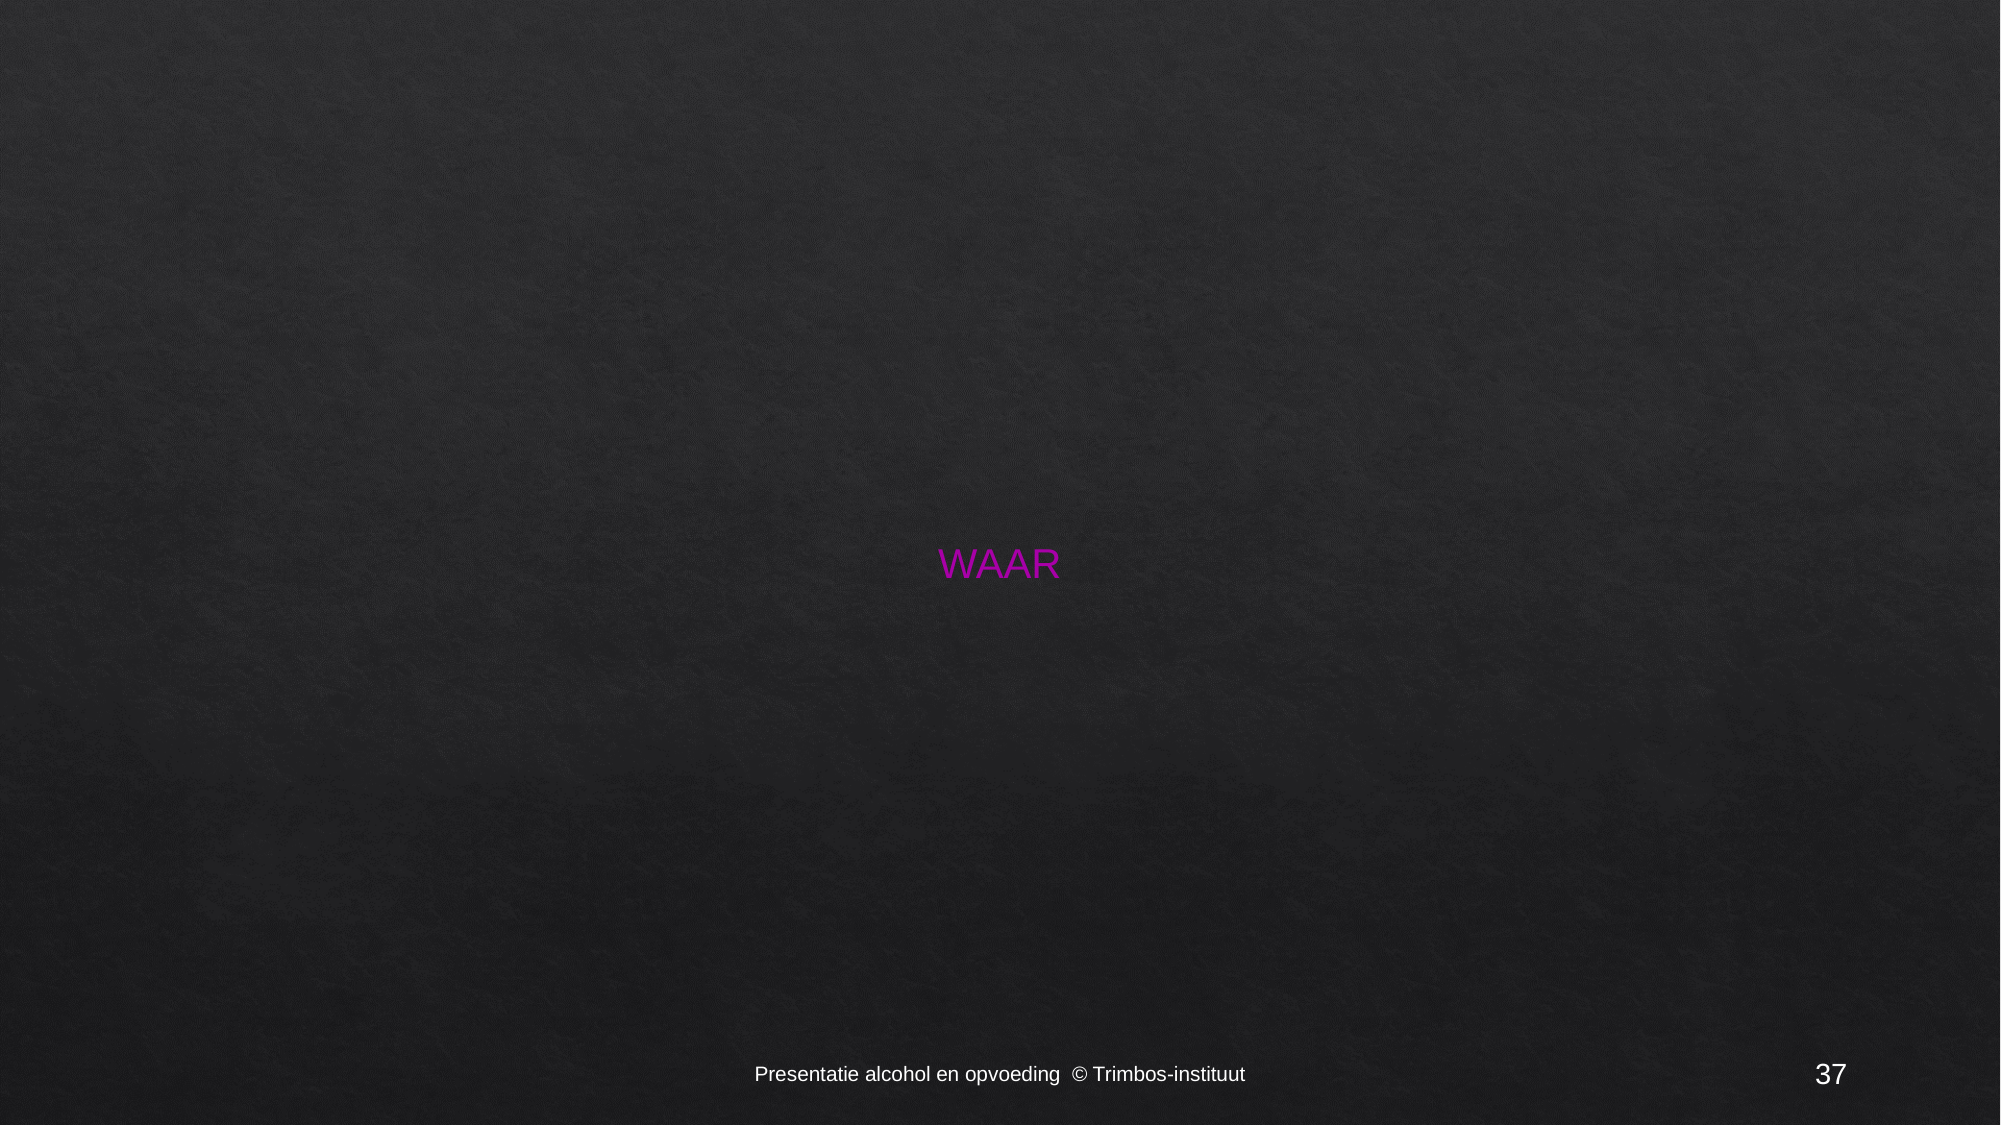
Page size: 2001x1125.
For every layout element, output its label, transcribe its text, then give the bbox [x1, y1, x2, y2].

footer Presentatie alcohol en opvoeding © Trimbos-instituut [662, 1042, 1338, 1103]
text_box WAAR [923, 529, 1077, 595]
slide_number 37 [1412, 1042, 1863, 1103]
picture [0, 0, 2001, 1125]
